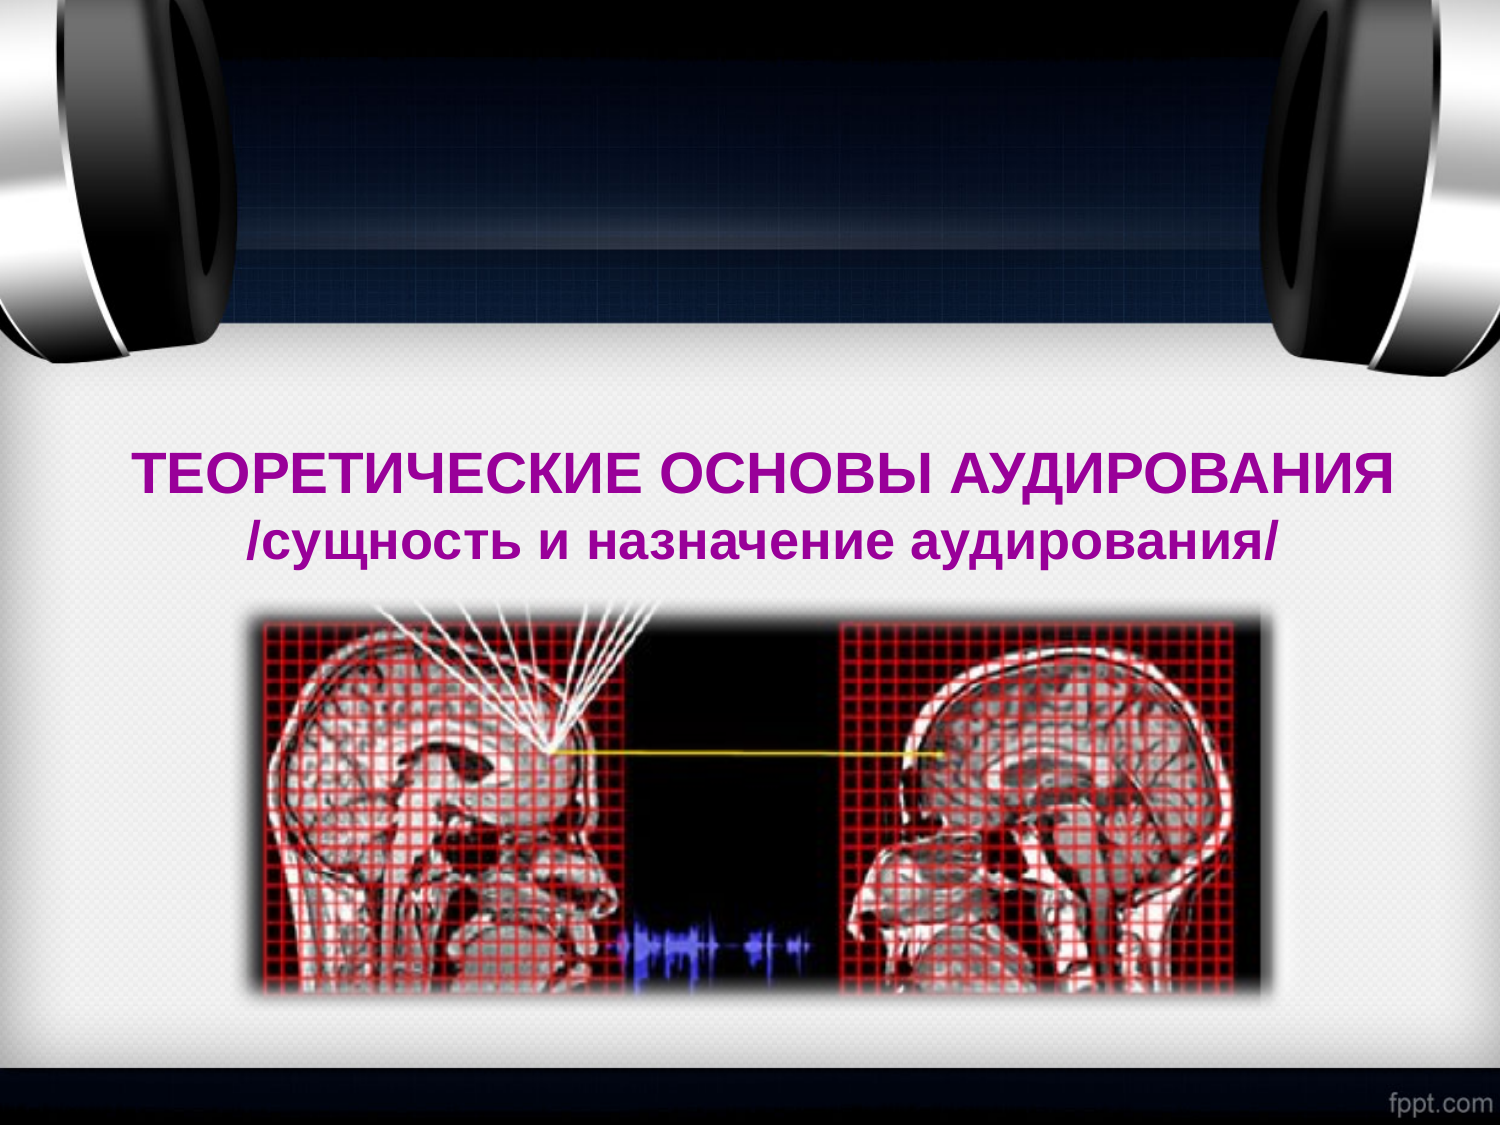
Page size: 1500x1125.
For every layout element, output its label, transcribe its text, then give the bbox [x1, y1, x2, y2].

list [229, 597, 1306, 1012]
title ТЕОРЕТИЧЕСКИЕ ОСНОВЫ АУДИРОВАНИЯ /сущность и назначение аудирования/ [88, 408, 1439, 597]
picture [0, 0, 1500, 1125]
